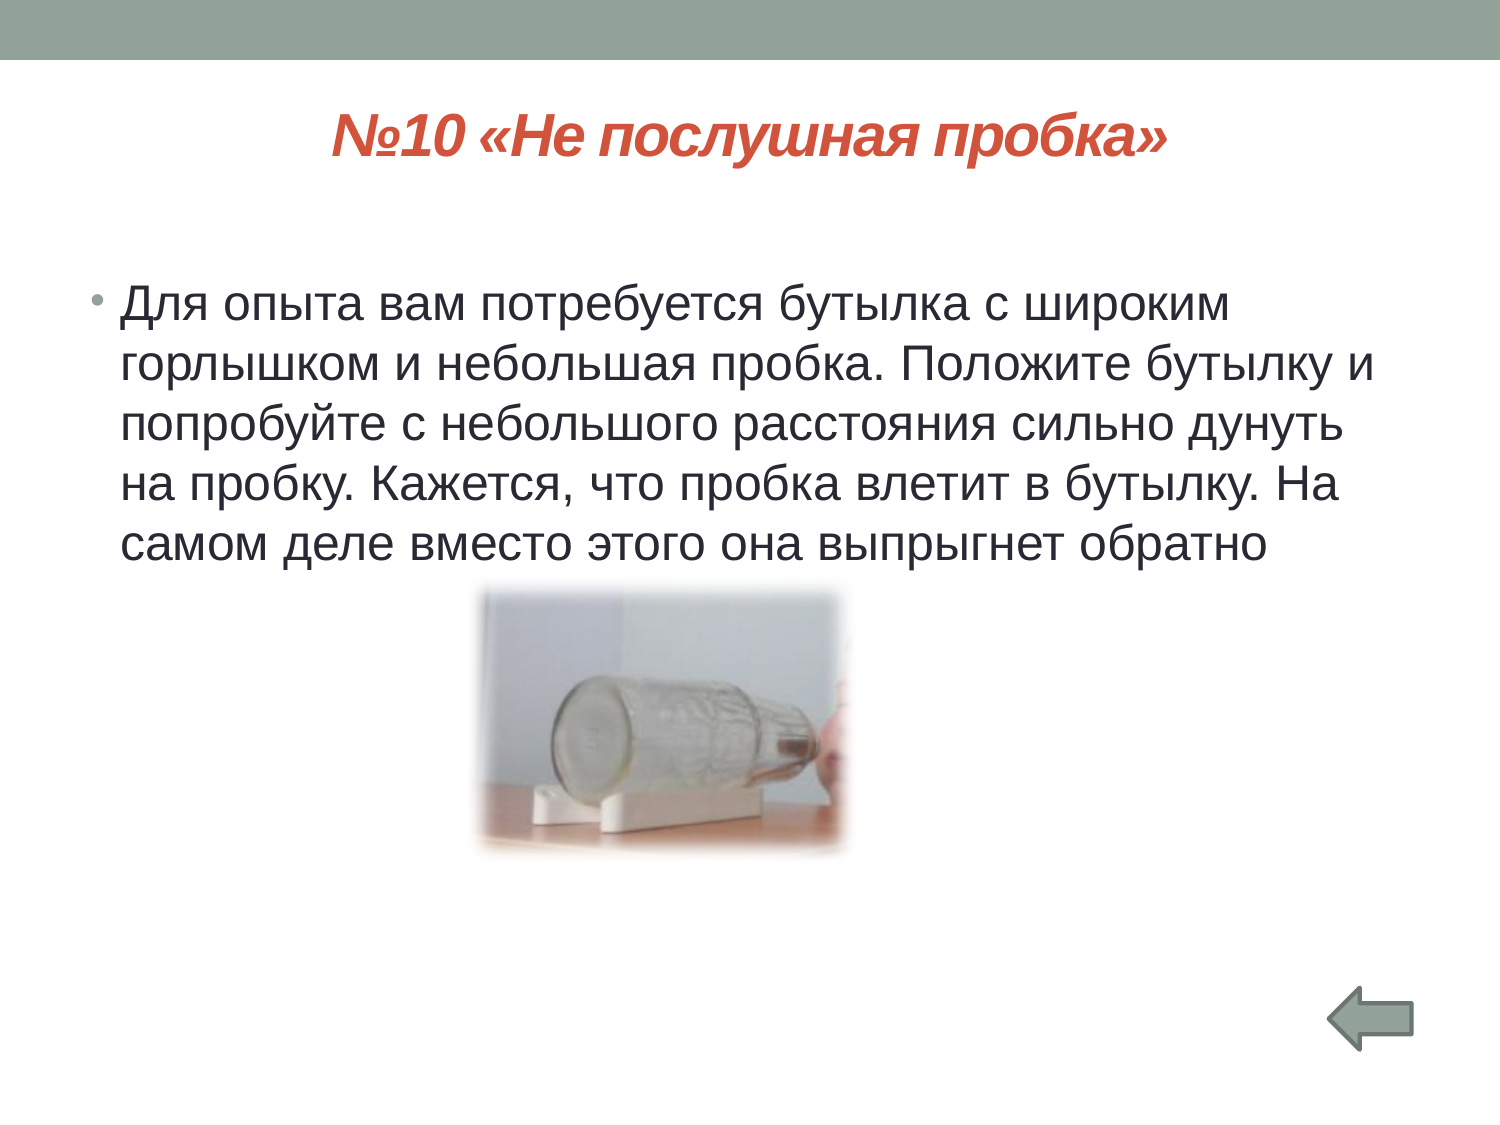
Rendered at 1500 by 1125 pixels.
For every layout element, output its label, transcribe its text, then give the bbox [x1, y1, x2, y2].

picture [466, 573, 857, 864]
text_box [1326, 985, 1414, 1052]
list Для опыта вам потребуется бутылка с широким горлышком и небольшая пробка. Положите бутылку и попробуйте с небольшого расстояния сильно дунуть на пробку. Кажется, что пробка влетит в бутылку. На самом деле вместо этого она выпрыгнет обратно [75, 262, 1425, 764]
title №10 «Не послушная пробка» [75, 87, 1425, 250]
